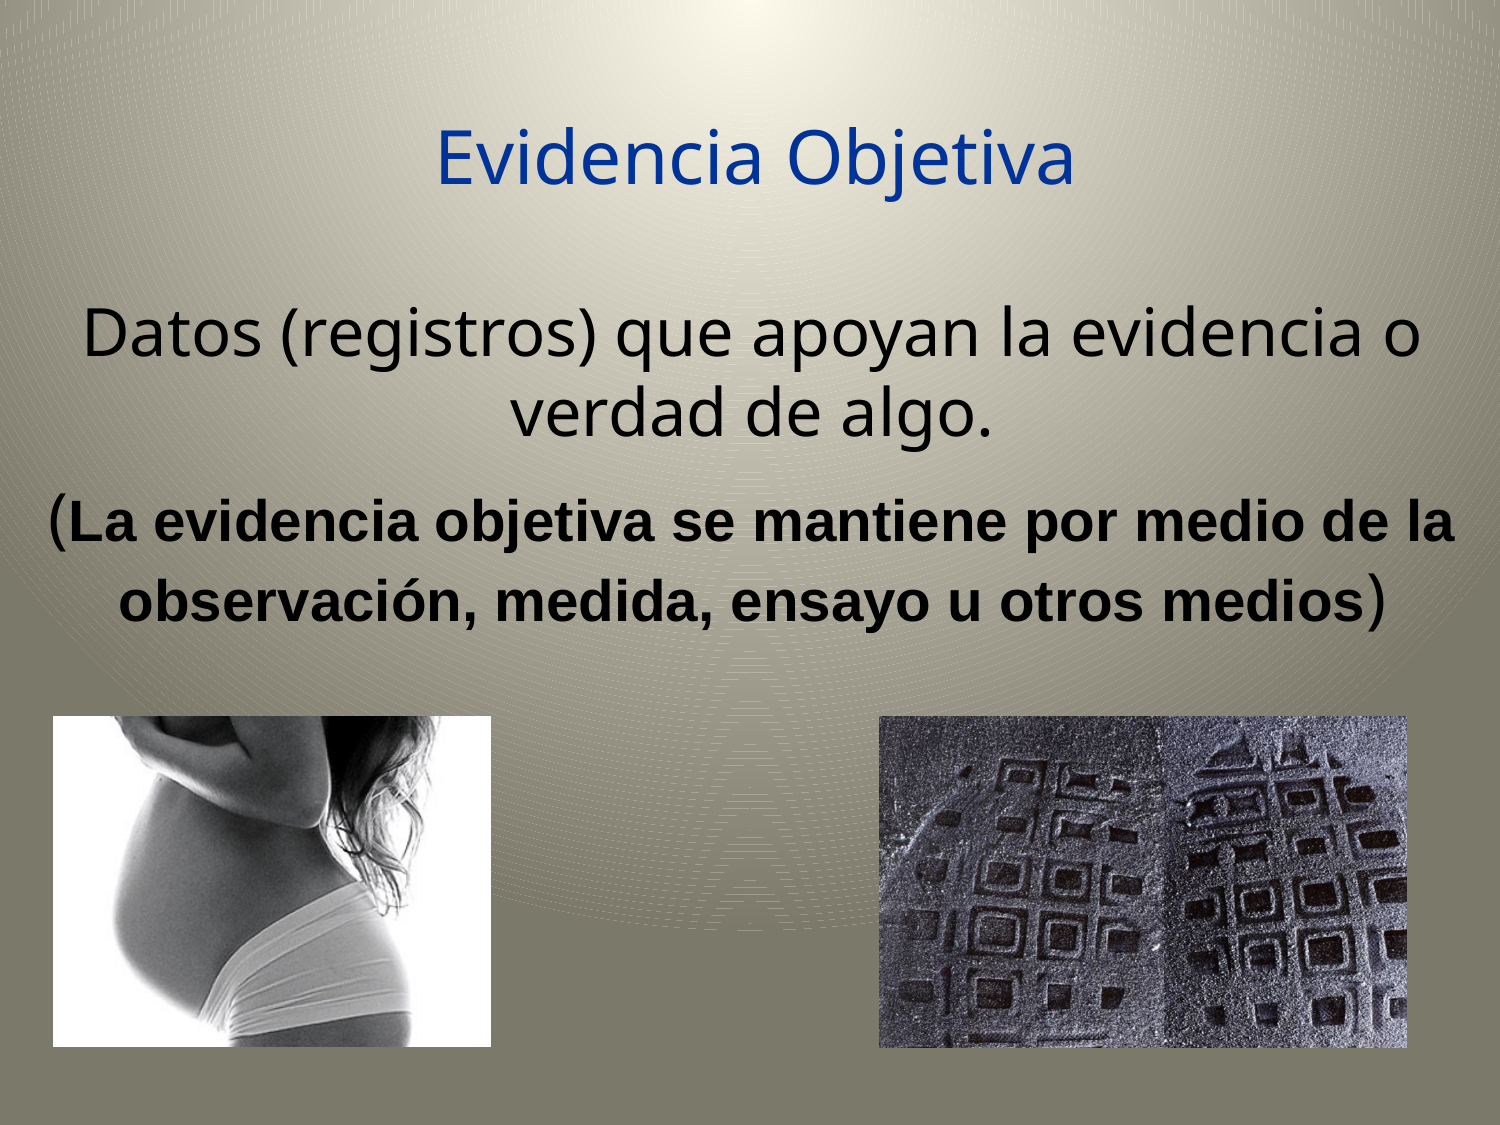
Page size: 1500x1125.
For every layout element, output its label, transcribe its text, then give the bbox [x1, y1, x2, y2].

subtitle Evidencia Objetiva [64, 101, 1448, 209]
picture [879, 715, 1407, 1049]
picture [52, 715, 491, 1047]
text_box Datos (registros) que apoyan la evidencia o verdad de algo. (La evidencia objetiva se mantiene por medio de la observación, medida, ensayo u otros medios) [29, 243, 1477, 681]
